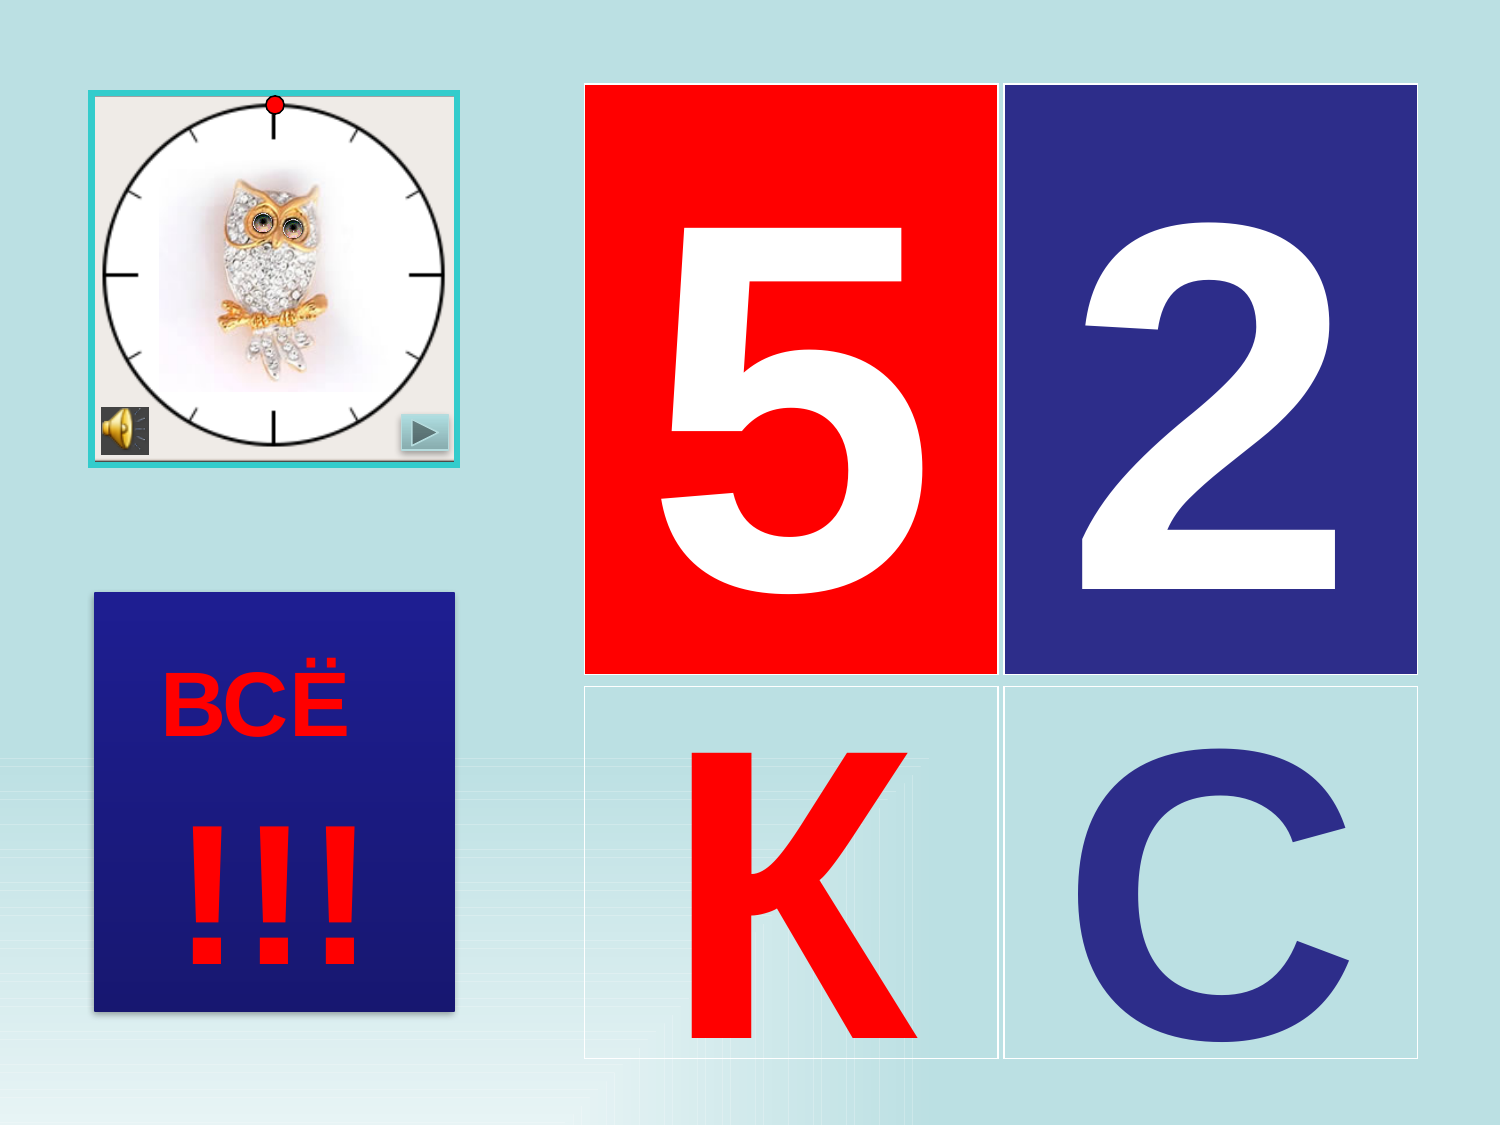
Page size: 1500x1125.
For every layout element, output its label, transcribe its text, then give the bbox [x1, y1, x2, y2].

picture [95, 96, 454, 462]
text_box 5 [584, 84, 999, 675]
text_box 2 [1004, 84, 1418, 675]
text_box ВСЁ !!! [94, 592, 455, 1012]
text_box С [1004, 686, 1418, 1059]
text_box К [584, 686, 998, 1059]
